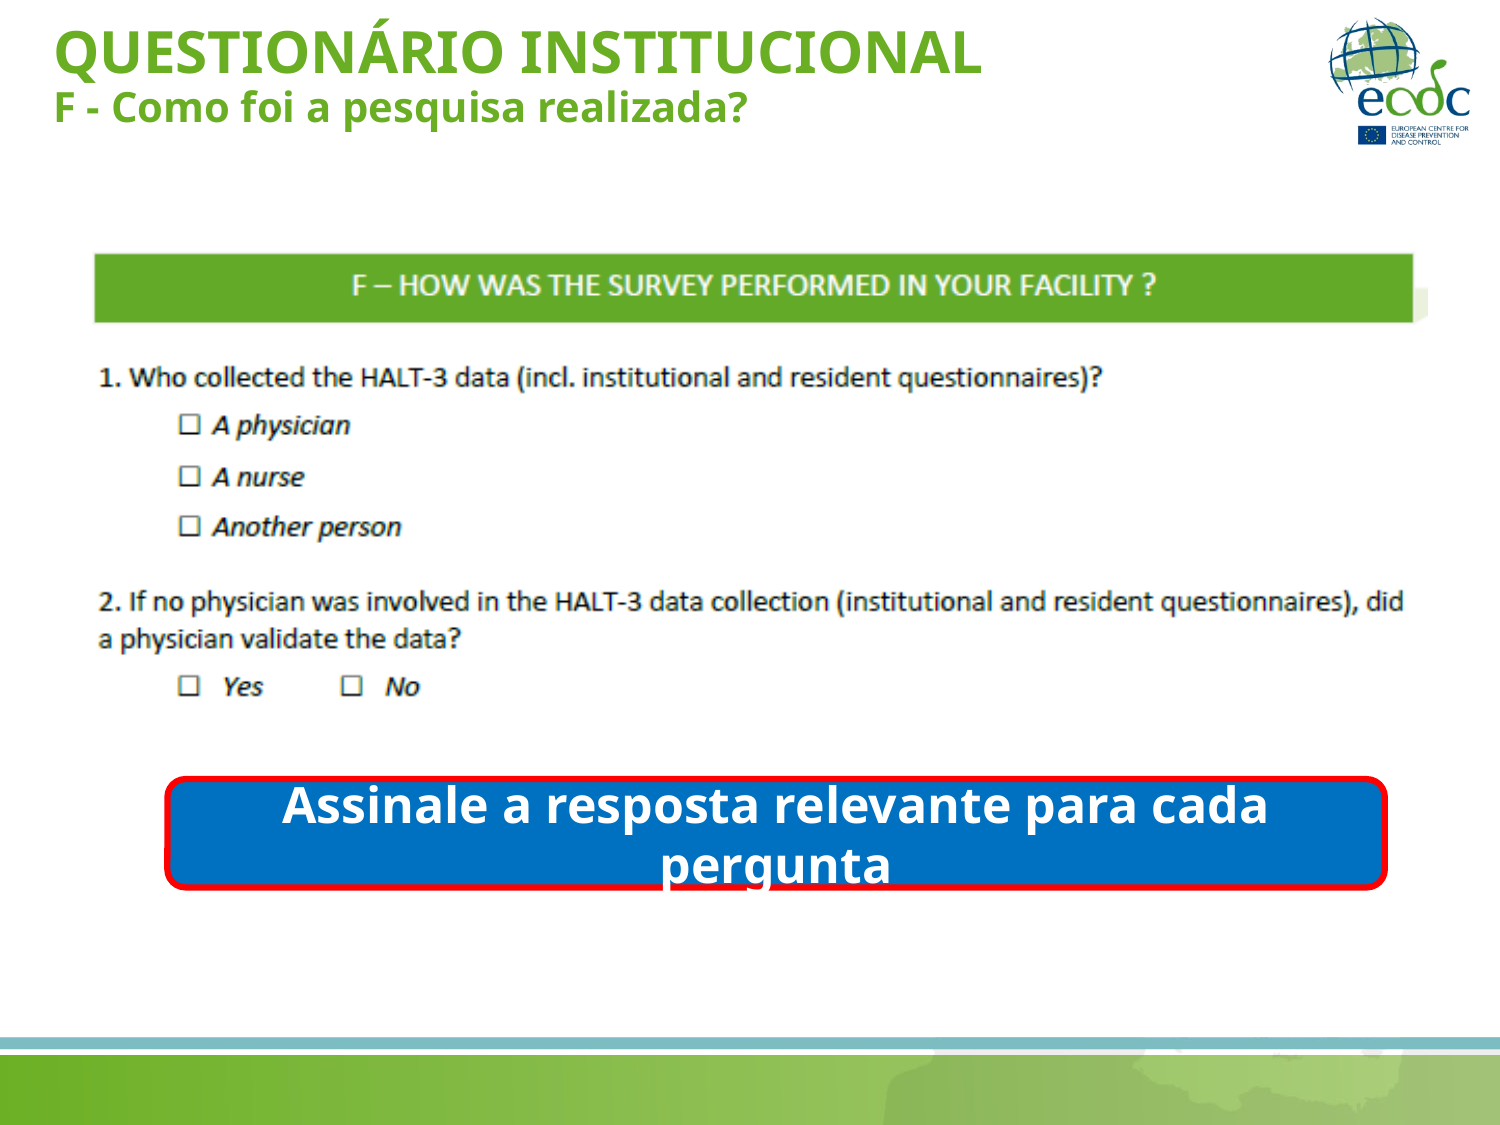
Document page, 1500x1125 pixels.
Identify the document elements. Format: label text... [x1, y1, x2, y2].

picture [87, 240, 1428, 739]
picture [1328, 17, 1473, 148]
picture [0, 1037, 1500, 1125]
title QUESTIONÁRIO INSTITUCIONAL F - Como foi a pesquisa realizada? [53, 23, 1404, 159]
text_box Assinale a resposta relevante para cada pergunta [165, 776, 1387, 890]
